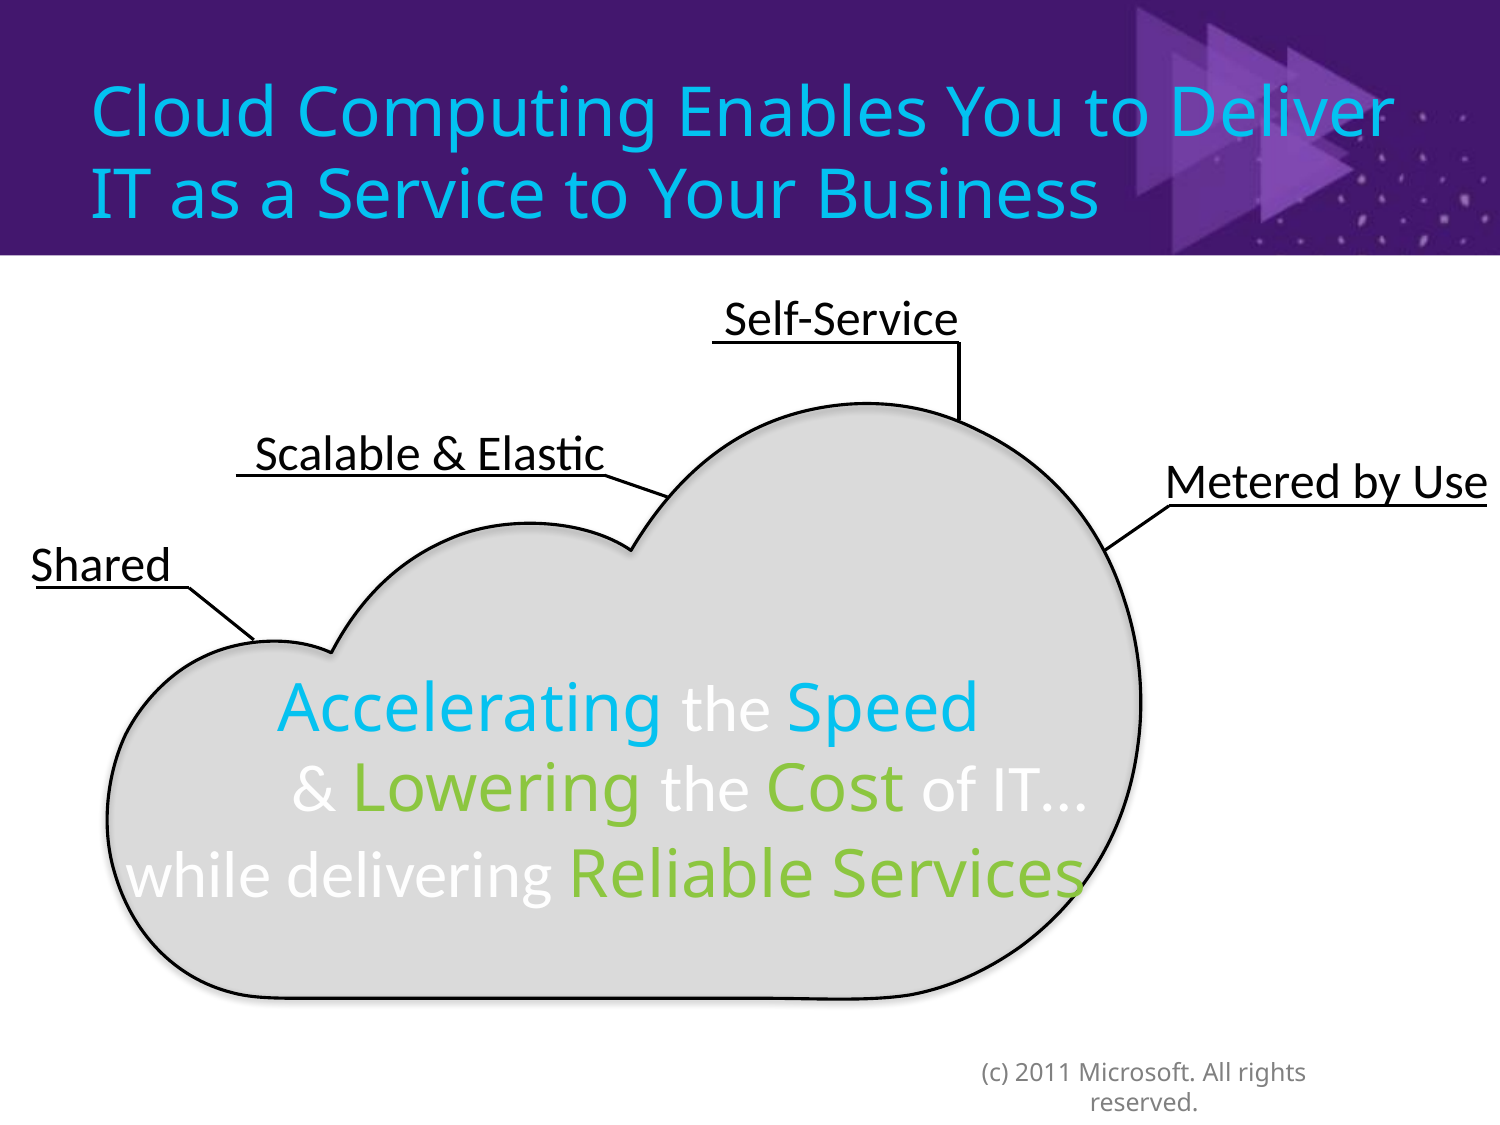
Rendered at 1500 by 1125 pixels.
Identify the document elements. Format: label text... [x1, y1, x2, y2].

picture [0, 0, 1500, 255]
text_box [1104, 448, 1500, 551]
text_box Accelerating the Speed [277, 664, 1101, 737]
title Cloud Computing Enables You to Deliver IT as a Service to Your Business [75, 56, 1425, 244]
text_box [0, 531, 254, 641]
text_box [133, 919, 1055, 1000]
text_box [651, 285, 960, 421]
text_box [235, 420, 668, 498]
footer (c) 2011 Microsoft. All rights reserved. [930, 1059, 1359, 1114]
text_box [106, 423, 1142, 858]
text_box while delivering Reliable Services [110, 823, 1125, 919]
text_box & Lowering the Cost of IT… [276, 737, 1103, 832]
